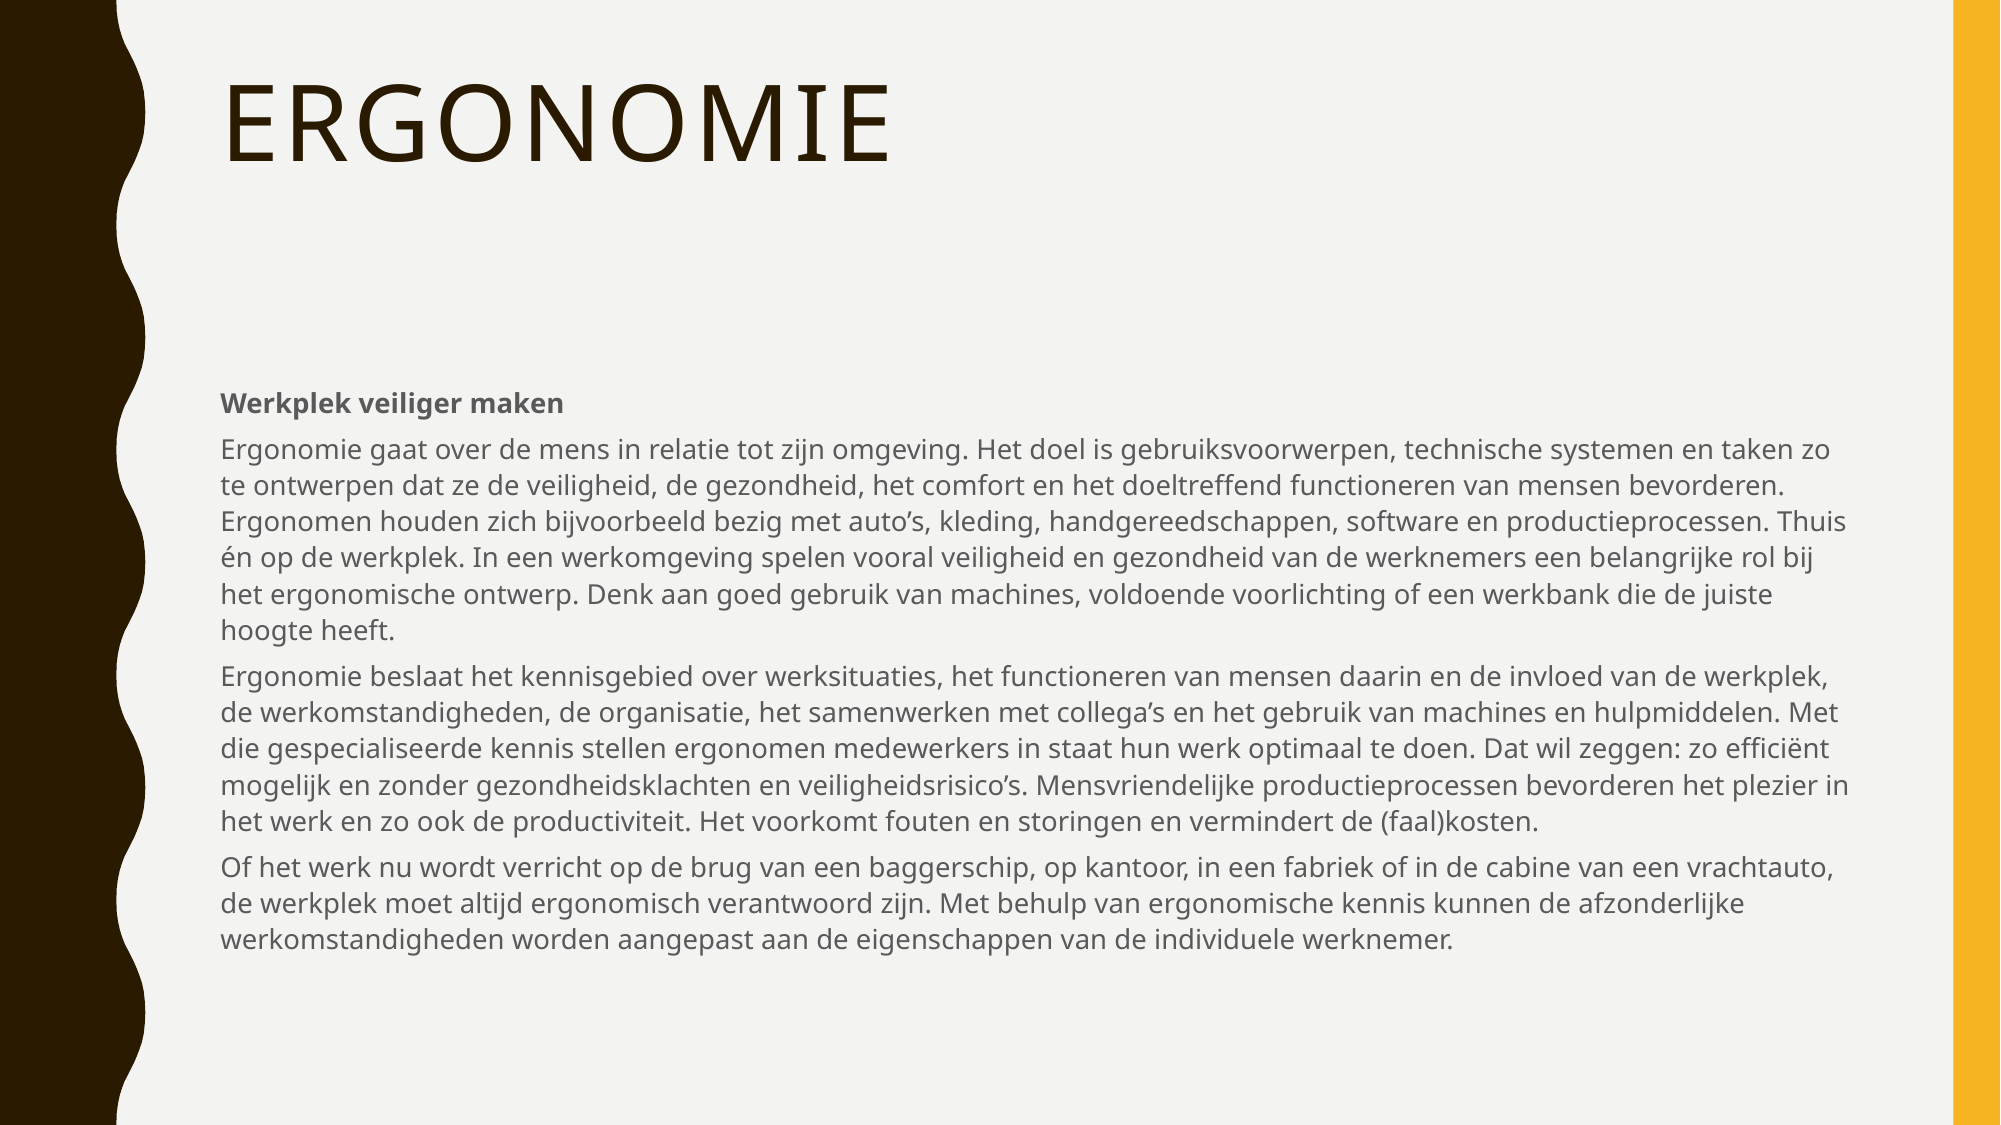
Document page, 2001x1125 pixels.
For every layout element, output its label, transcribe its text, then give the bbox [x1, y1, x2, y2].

list Werkplek veiliger maken Ergonomie gaat over de mens in relatie tot zijn omgeving. Het doel is gebruiksvoorwerpen, technische systemen en taken zo te ontwerpen dat ze de veiligheid, de gezondheid, het comfort en het doeltreffend functioneren van mensen bevorderen. Ergonomen houden zich bijvoorbeeld bezig met auto’s, kleding, handgereedschappen, software en productieprocessen. Thuis én op de werkplek. In een werkomgeving spelen vooral veiligheid en gezondheid van de werknemers een belangrijke rol bij het ergonomische ontwerp. Denk aan goed gebruik van machines, voldoende voorlichting of een werkbank die de juiste hoogte heeft. Ergonomie beslaat het kennisgebied over werksituaties, het functioneren van mensen daarin en de invloed van de werkplek, de werkomstandigheden, de organisatie, het samenwerken met collega’s en het gebruik van machines en hulpmiddelen. Met die gespecialiseerde kennis stellen ergonomen medewerkers in staat hun werk optimaal te doen. Dat wil zeggen: zo efficiënt mogelijk en zonder gezondheidsklachten en veiligheidsrisico’s. Mensvriendelijke productieprocessen bevorderen het plezier in het werk en zo ook de productiviteit. Het voorkomt fouten en storingen en vermindert de (faal)kosten. Of het werk nu wordt verricht op de brug van een baggerschip, op kantoor, in een fabriek of in de cabine van een vrachtauto, de werkplek moet altijd ergonomisch verantwoord zijn. Met behulp van ergonomische kennis kunnen de afzonderlijke werkomstandigheden worden aangepast aan de eigenschappen van de individuele werknemer. [205, 375, 1875, 965]
title Ergonomie [205, 62, 1875, 308]
